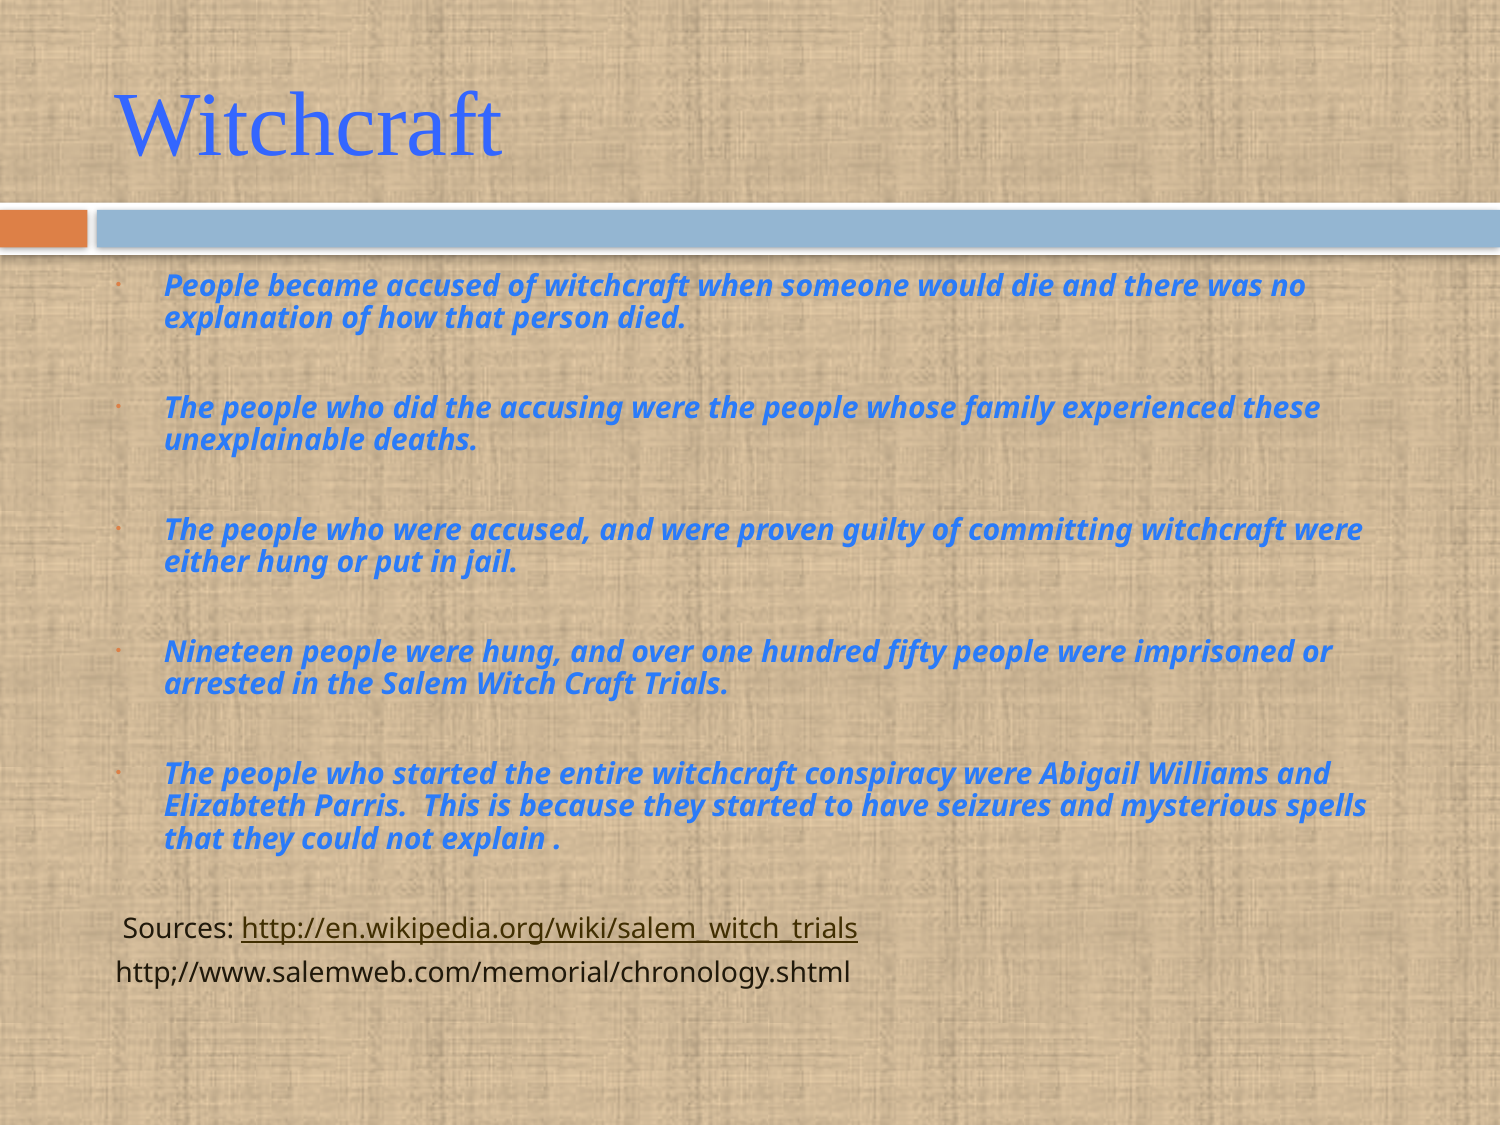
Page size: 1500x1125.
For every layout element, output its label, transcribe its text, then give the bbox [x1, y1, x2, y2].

title Witchcraft [99, 37, 1438, 201]
list People became accused of witchcraft when someone would die and there was no explanation of how that person died. The people who did the accusing were the people whose family experienced these unexplainable deaths. The people who were accused, and were proven guilty of committing witchcraft were either hung or put in jail. Nineteen people were hung, and over one hundred fifty people were imprisoned or arrested in the Salem Witch Craft Trials. The people who started the entire witchcraft conspiracy were Abigail Williams and Elizabteth Parris. This is because they started to have seizures and mysterious spells that they could not explain . Sources: http://en.wikipedia.org/wiki/salem_witch_trials http;//www.salemweb.com/memorial/chronology.shtml [100, 262, 1439, 1006]
